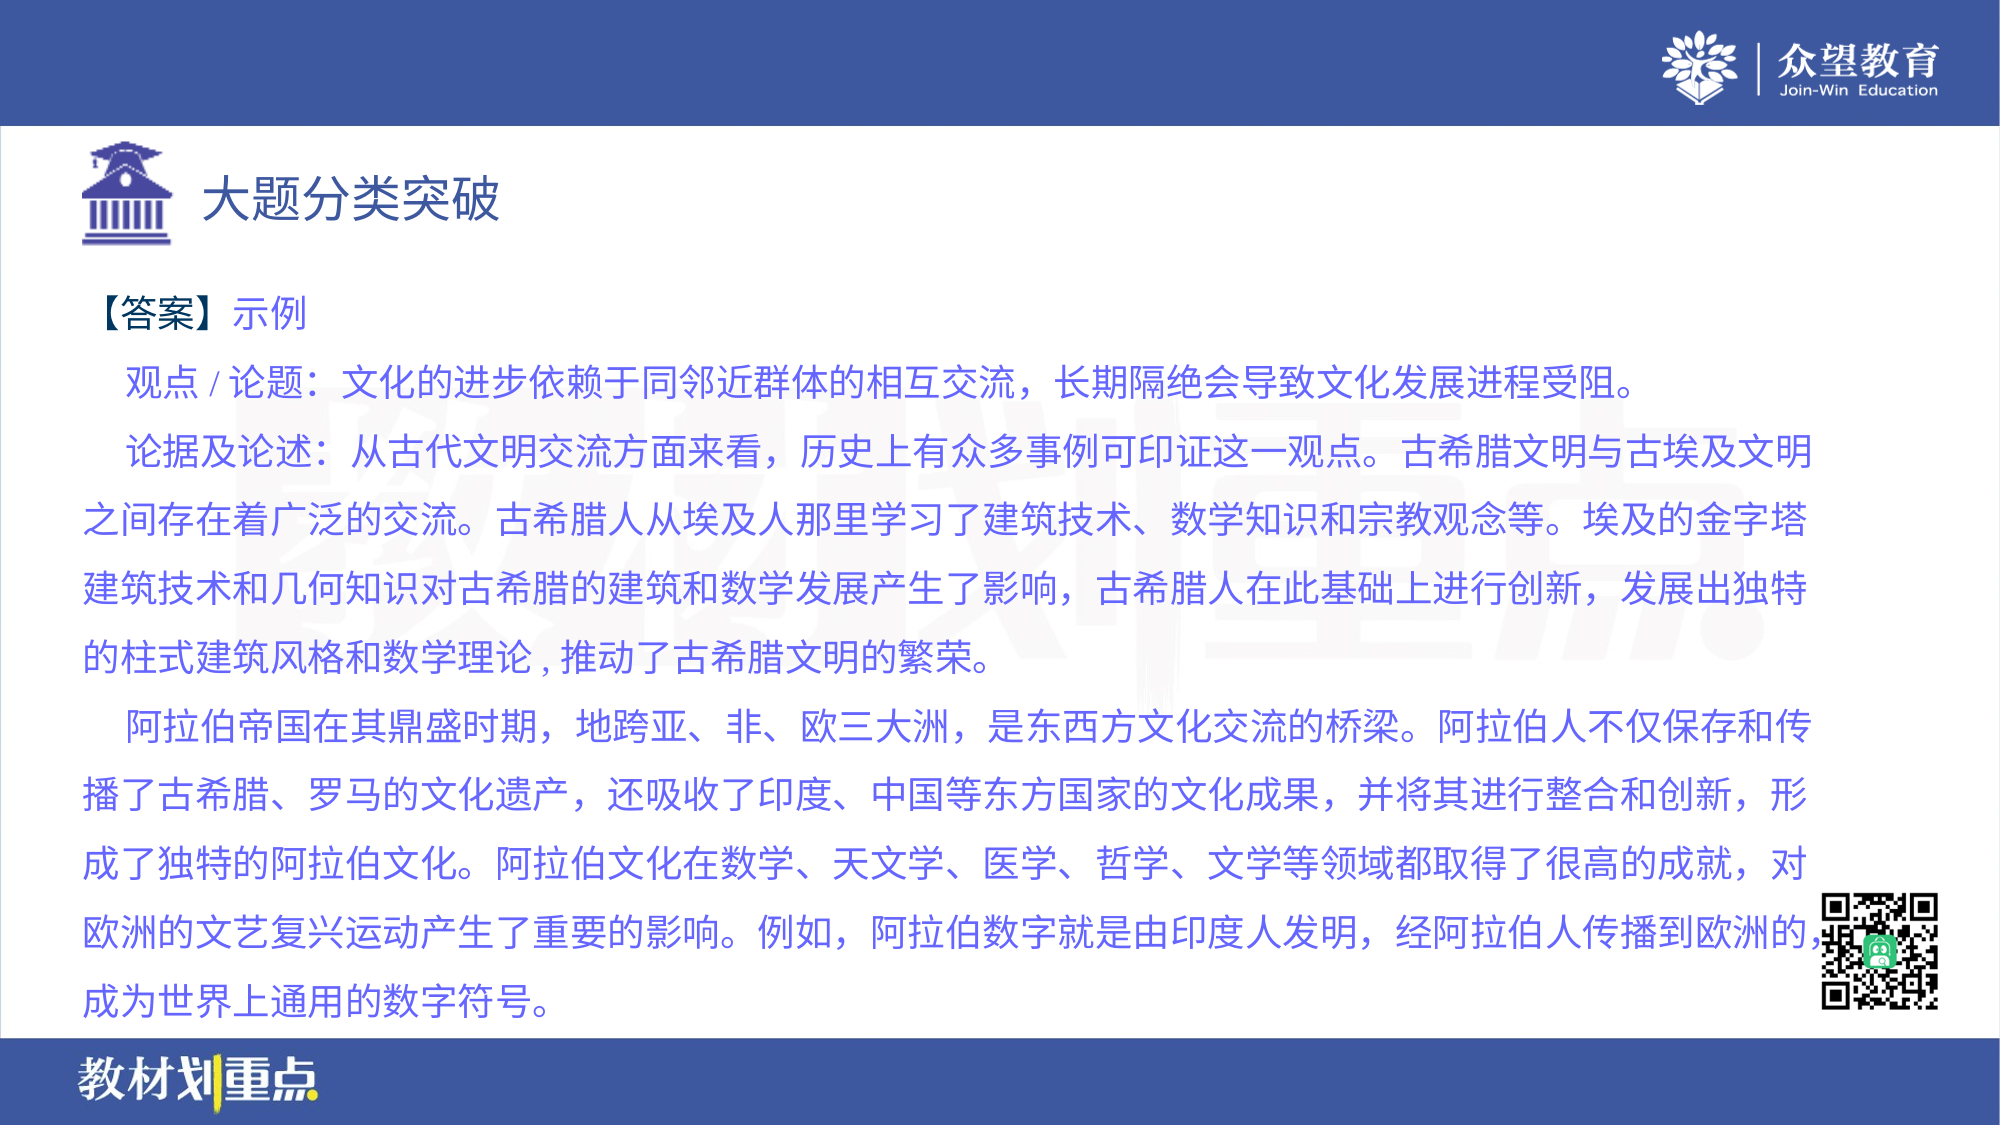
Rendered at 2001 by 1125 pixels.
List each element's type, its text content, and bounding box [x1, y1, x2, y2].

picture [0, 0, 2000, 1125]
text_box 【答案】示例 观点/论题：文化的进步依赖于同邻近群体的相互交流，长期隔绝会导致文化发展进程受阻。 论据及论述：从古代文明交流方面来看，历史上有众多事例可印证这一观点。古希腊文明与古埃及文明 之间存在着广泛的交流。古希腊人从埃及人那里学习了建筑技术、数学知识和宗教观念等。埃及的金字塔 建筑技术和几何知识对古希腊的建筑和数学发展产生了影响，古希腊人在此基础上进行创新，发展出独特 的柱式建筑风格和数学理论,推动了古希腊文明的繁荣。 阿拉伯帝国在其鼎盛时期，地跨亚、非、欧三大洲，是东西方文化交流的桥梁。阿拉伯人不仅保存和传 播了古希腊、罗马的文化遗产，还吸收了印度、中国等东方国家的文化成果，并将其进行整合和创新，形 成了独特的阿拉伯文化。阿拉伯文化在数学、天文学、医学、哲学、文学等领域都取得了很高的成就，对 欧洲的文艺复兴运动产生了重要的影响。例如，阿拉伯数字就是由印度人发明，经阿拉伯人传播到欧洲的， 成为世界上通用的数字符号。 [82, 266, 1817, 1023]
